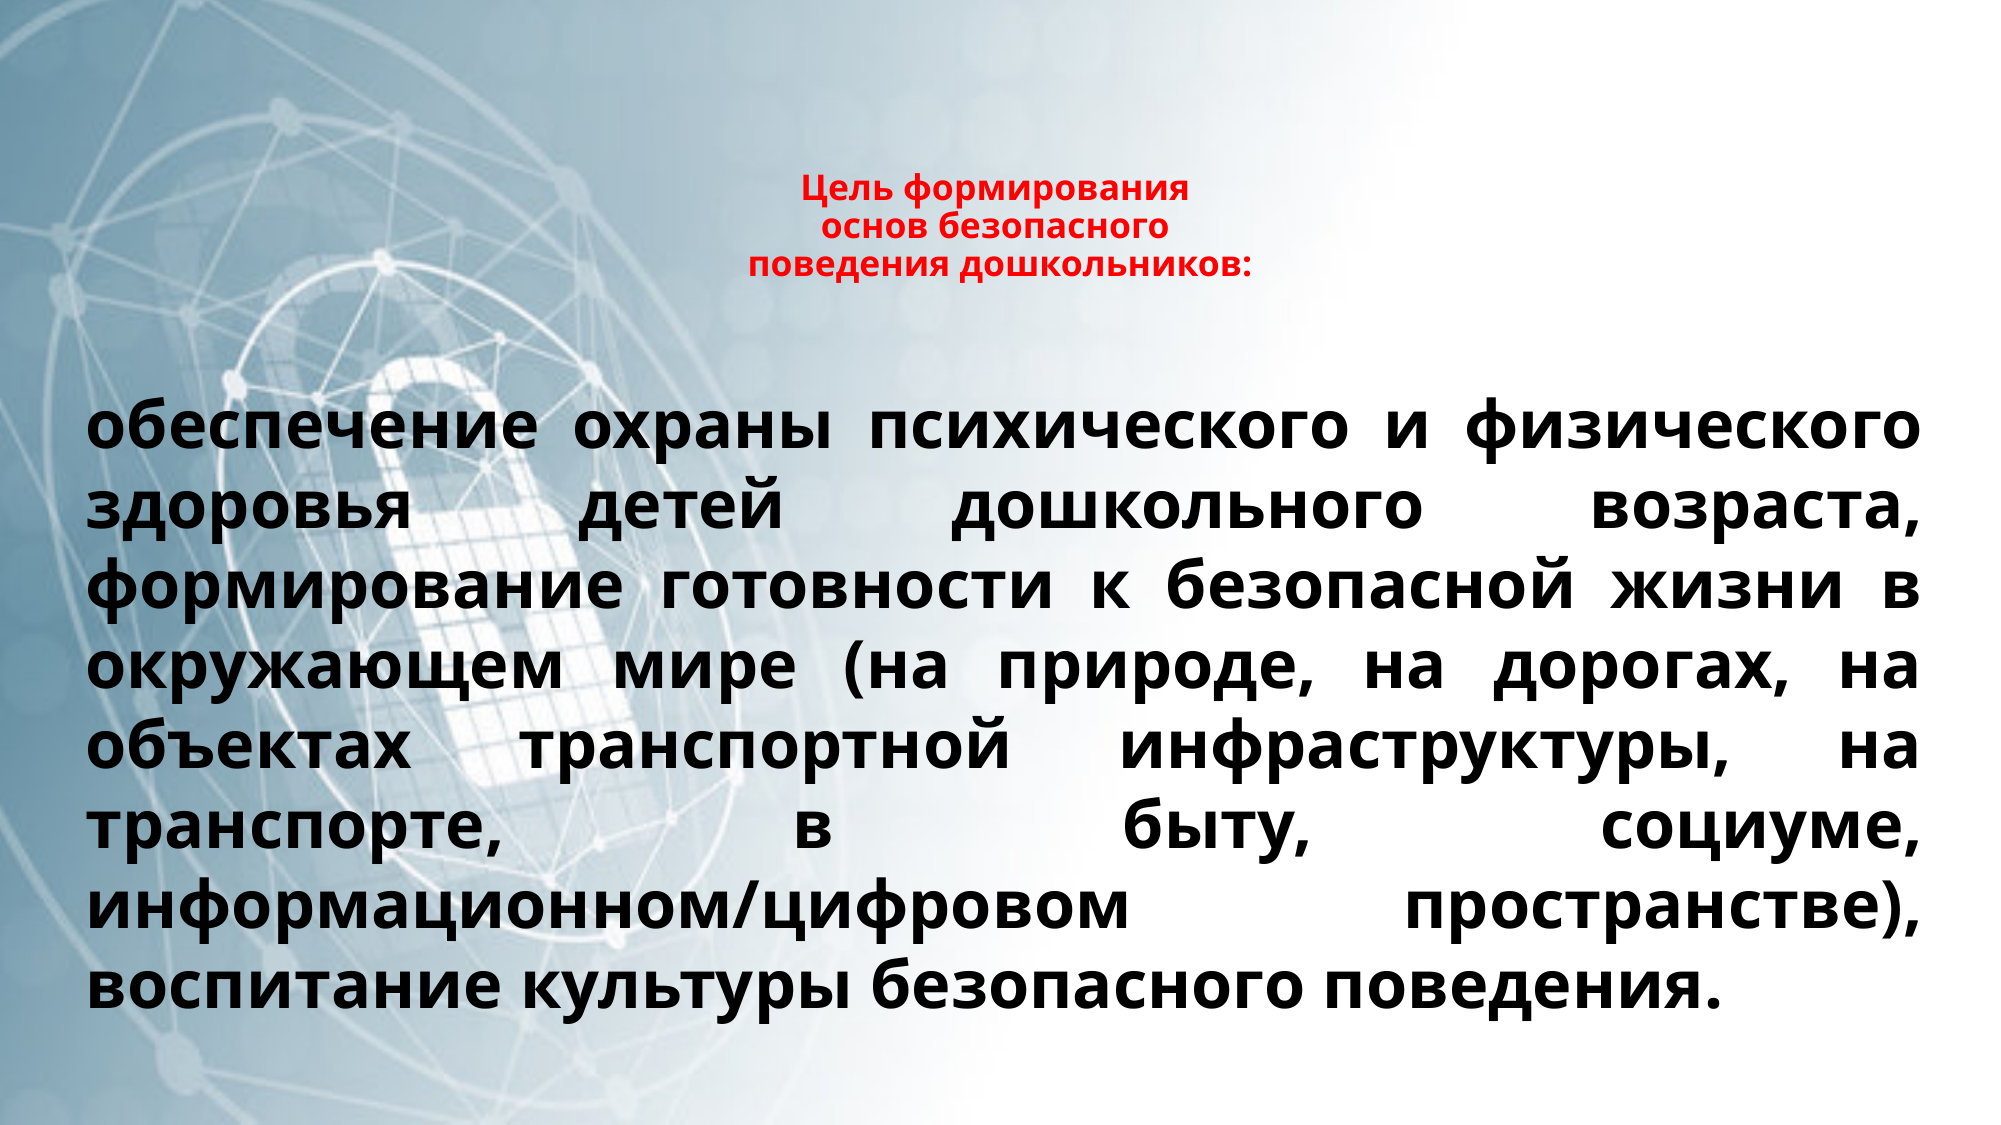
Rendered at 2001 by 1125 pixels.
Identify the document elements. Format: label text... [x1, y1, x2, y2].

picture [0, 0, 2001, 1125]
title Цель формирования основ безопасного поведения дошкольников: [137, 160, 1863, 374]
text_box обеспечение охраны психического и физического здоровья детей дошкольного возраста, формирование готовности к безопасной жизни в окружающем мире (на природе, на дорогах, на объектах транспортной инфраструктуры, на транспорте, в быту, социуме, информационном/цифровом пространстве), воспитание культуры безопасного поведения. [70, 374, 1938, 865]
